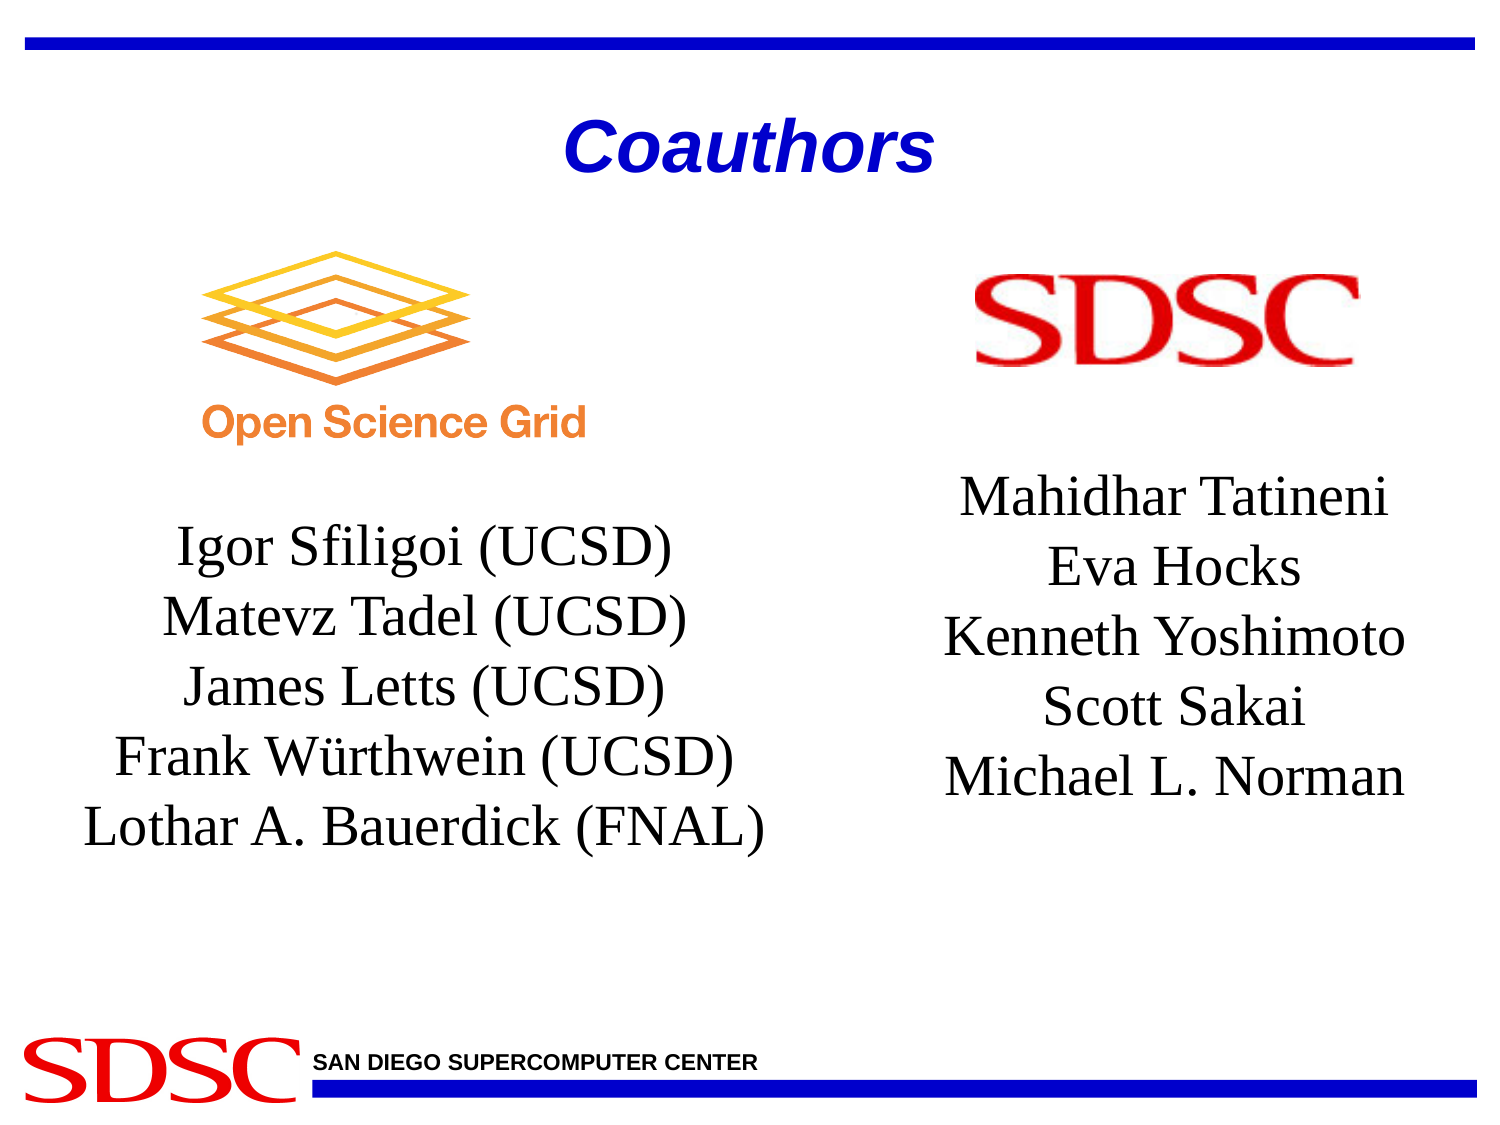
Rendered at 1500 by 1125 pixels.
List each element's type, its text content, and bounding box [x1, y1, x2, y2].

text_box Mahidhar Tatineni Eva Hocks Kenneth Yoshimoto Scott Sakai Michael L. Norman [912, 450, 1438, 815]
picture [24, 1037, 300, 1103]
text_box Igor Sfiligoi (UCSD) Matevz Tadel (UCSD) James Letts (UCSD) Frank Würthwein (UCSD) Lothar A. Bauerdick (FNAL) [37, 500, 813, 865]
picture [974, 274, 1361, 367]
picture [162, 212, 626, 477]
title Coauthors [24, 62, 1475, 234]
